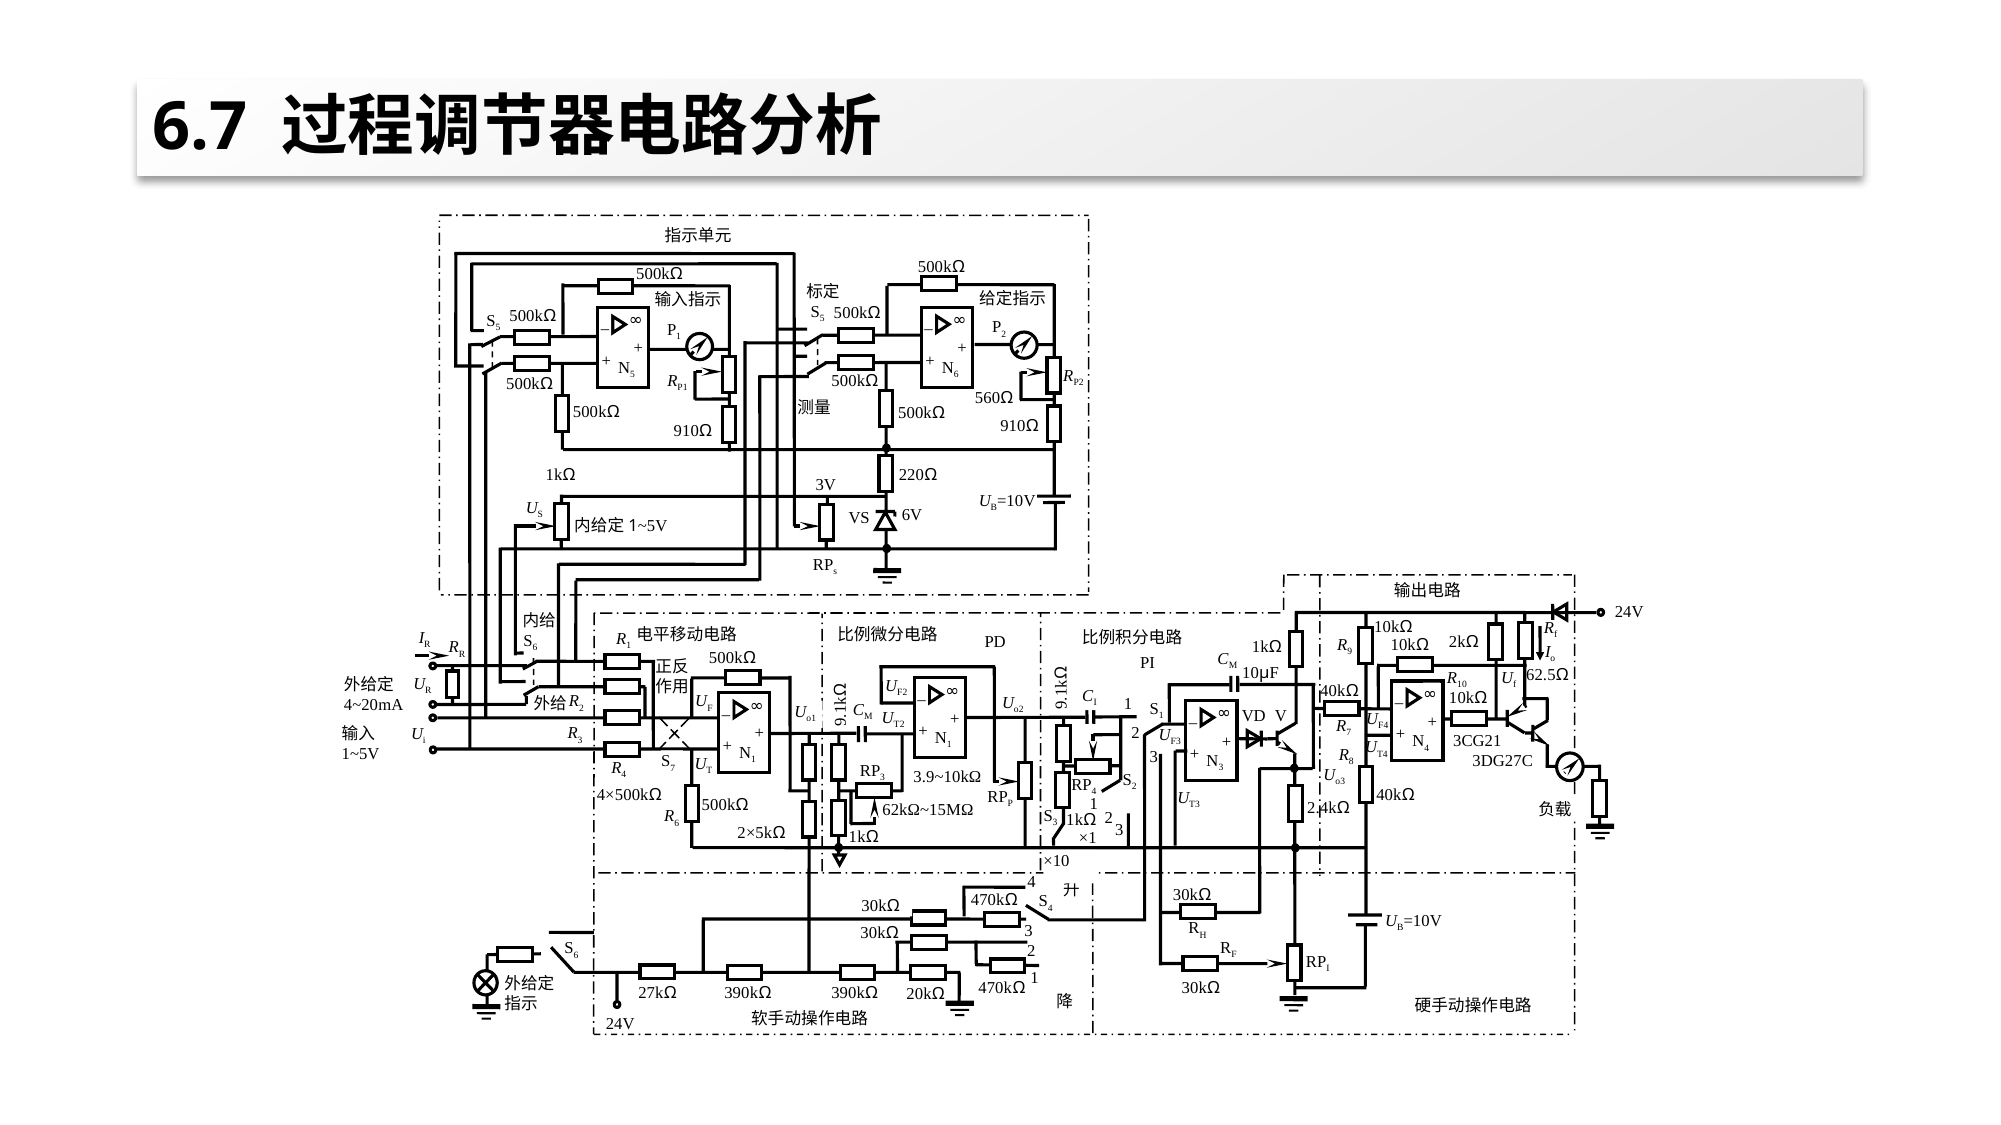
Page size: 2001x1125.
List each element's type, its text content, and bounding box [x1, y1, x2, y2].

title 6.7 过程调节器电路分析 [137, 79, 1863, 176]
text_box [341, 215, 1659, 1061]
